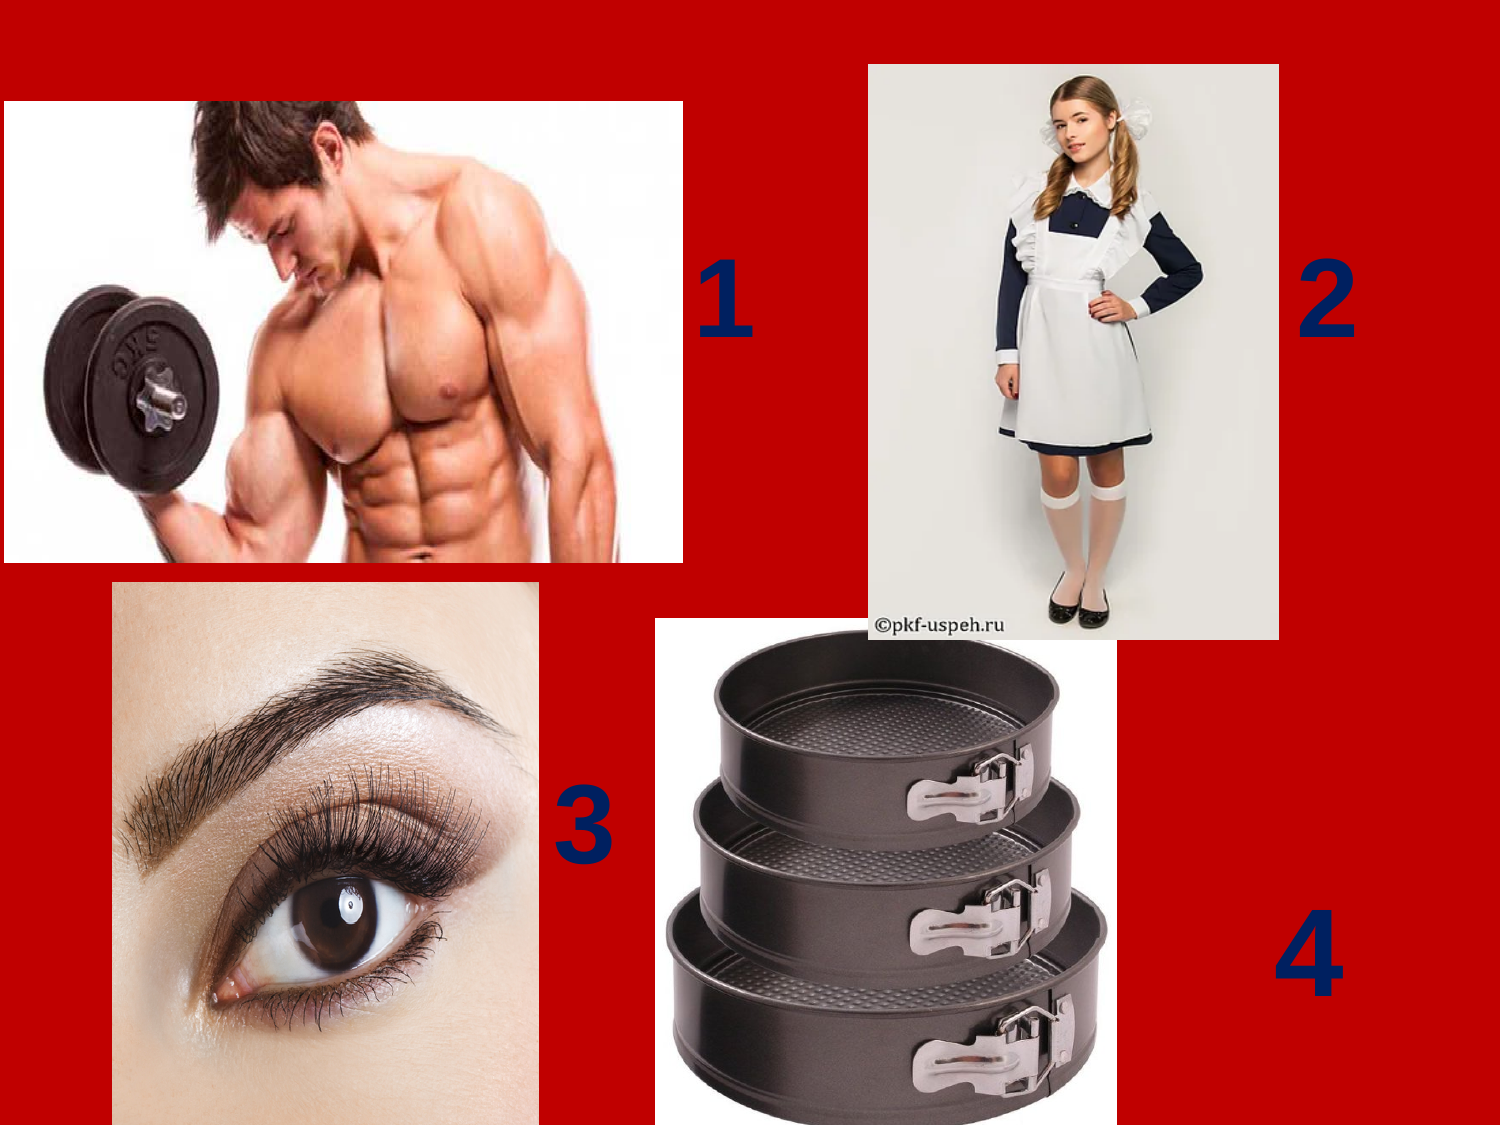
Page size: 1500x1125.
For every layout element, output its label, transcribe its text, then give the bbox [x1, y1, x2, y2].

text_box 3 [544, 743, 632, 894]
text_box 4 [1259, 863, 1360, 1029]
text_box 1 [687, 217, 771, 367]
picture [4, 101, 684, 563]
text_box 2 [1284, 217, 1360, 367]
picture [112, 582, 539, 1125]
picture [655, 64, 1280, 1125]
